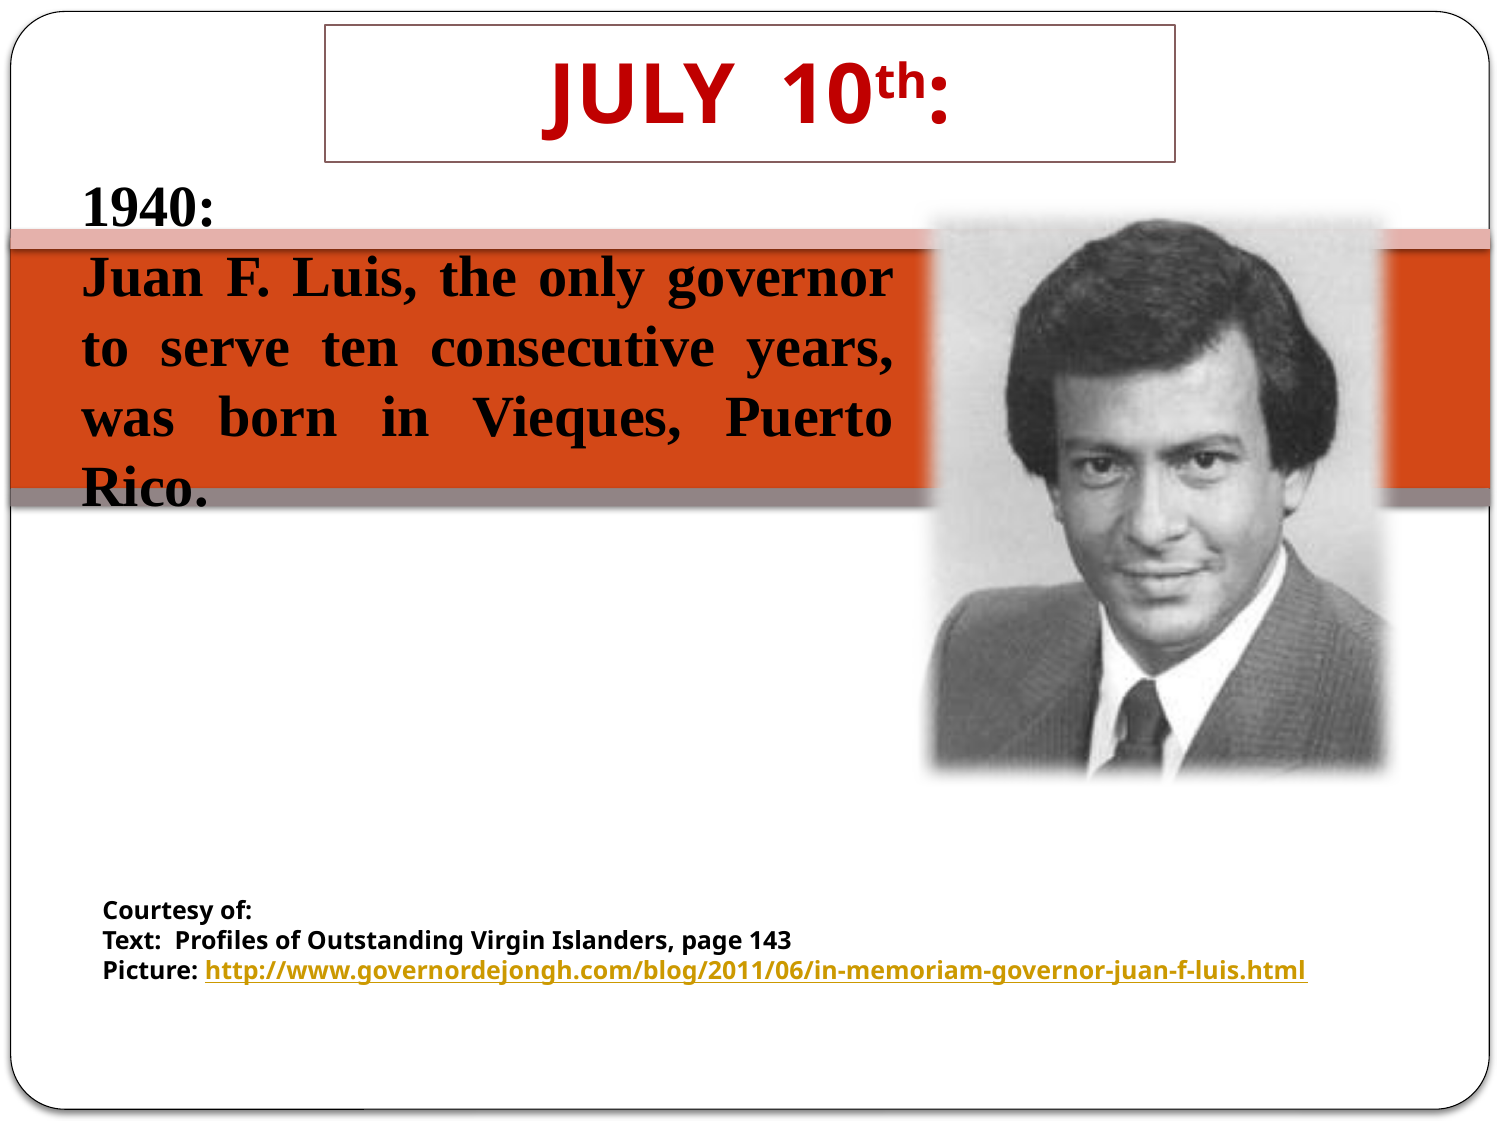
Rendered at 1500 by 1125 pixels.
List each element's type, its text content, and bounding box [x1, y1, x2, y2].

picture [912, 199, 1403, 788]
text_box Courtesy of: Text: Profiles of Outstanding Virgin Islanders, page 143 Picture: http://www.governordejongh.com/blog/2011/06/in-memoriam-governor-juan-f-luis.html [87, 887, 1413, 997]
title JULY 10th: [324, 24, 1176, 163]
text_box 1940: Juan F. Luis, the only governor to serve ten consecutive years, was born in Vieques, Puerto Rico. [74, 162, 900, 738]
